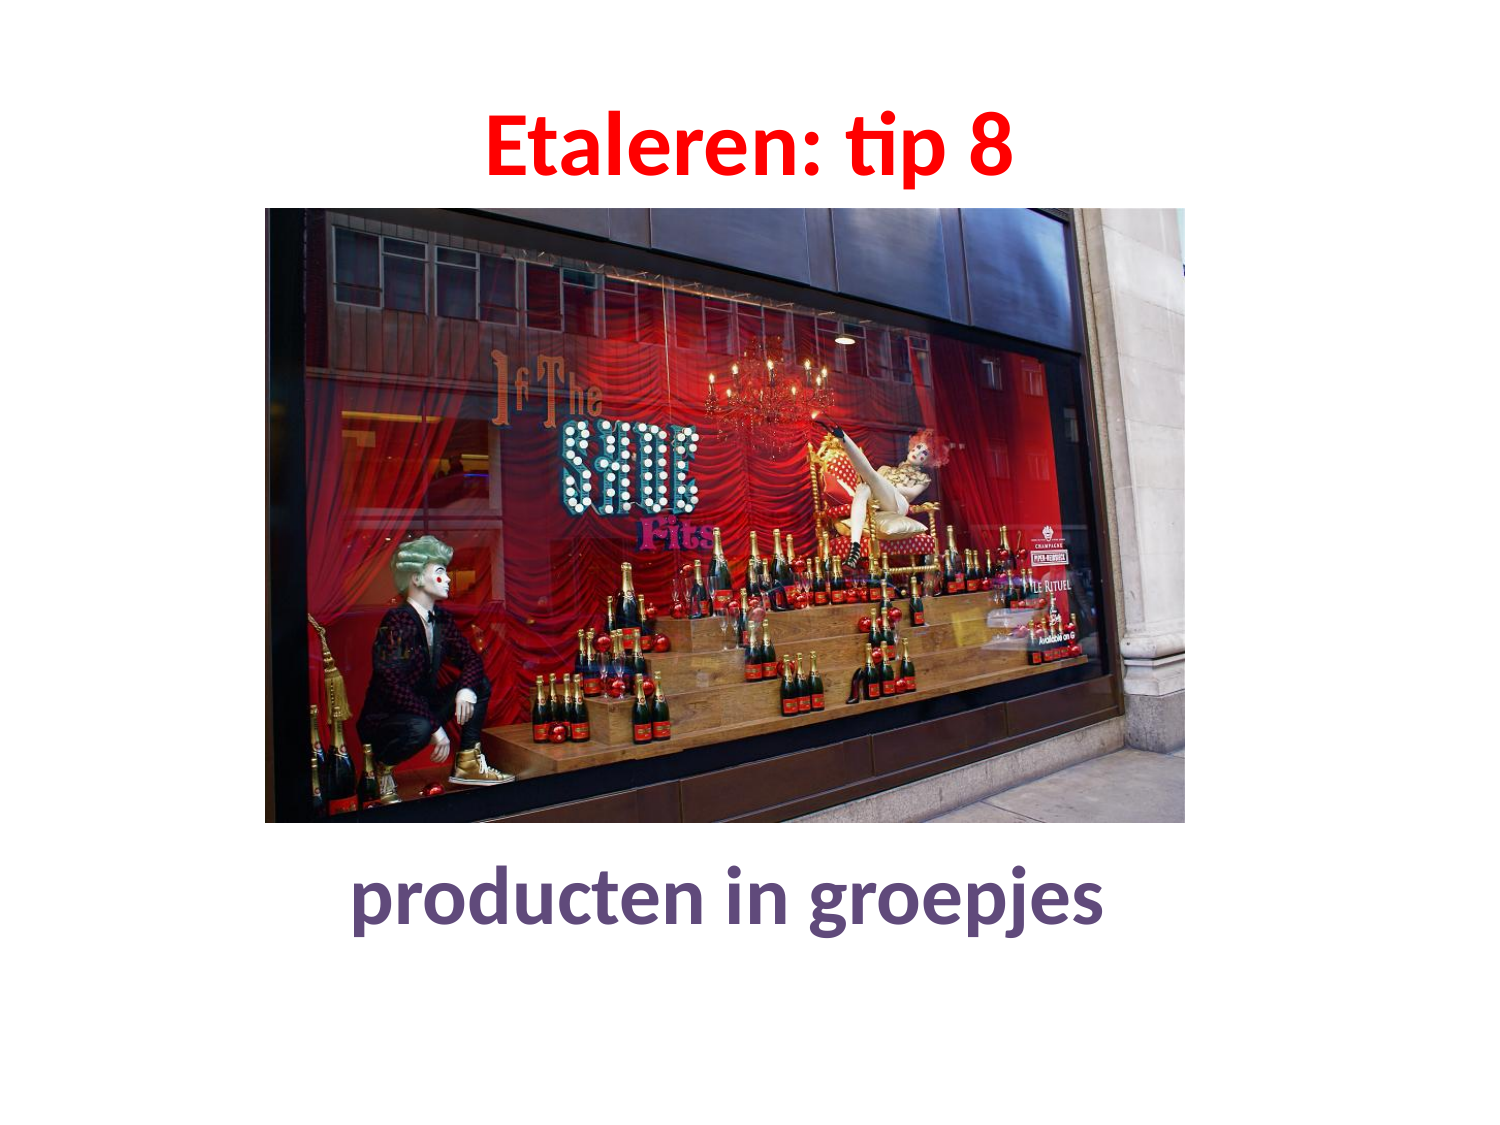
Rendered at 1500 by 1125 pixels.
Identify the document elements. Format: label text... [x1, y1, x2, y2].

text_box producten in groepjes [147, 834, 1211, 949]
picture [265, 207, 1185, 823]
title Etaleren: tip 8 [75, 45, 1425, 233]
